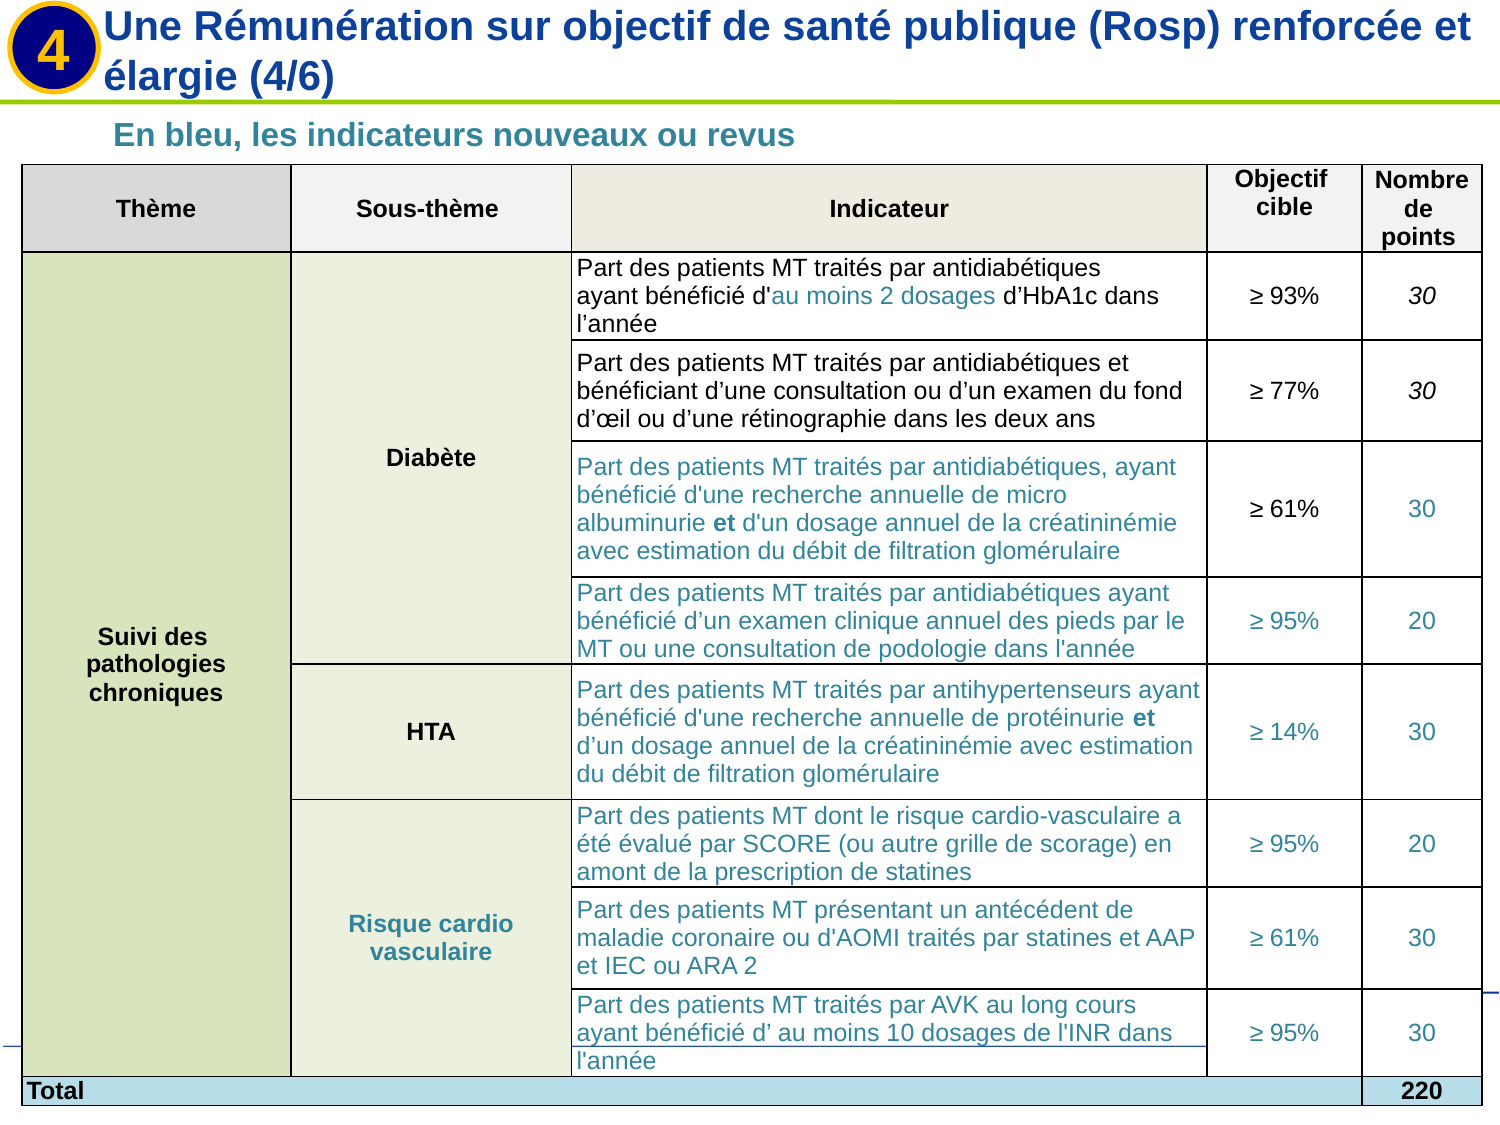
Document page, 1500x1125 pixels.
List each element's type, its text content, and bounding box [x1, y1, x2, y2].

table_cell 30 [1363, 665, 1481, 799]
table_cell Part des patients MT traités par antidiabétiques et bénéficiant d’une consultation ou d’un examen du fond d’œil ou d’une rétinographie dans les deux ans [572, 341, 1206, 440]
table_cell 20 [1363, 578, 1481, 663]
table_cell Part des patients MT traités par antidiabétiques ayant bénéficié d'au moins 2 dosages d’HbA1c dans l’année [572, 253, 1206, 339]
table_cell Diabète [292, 253, 571, 663]
table_cell 20 [1363, 800, 1481, 886]
text_box En bleu, les indicateurs nouveaux ou revus [98, 105, 1081, 160]
title Une Rémunération sur objectif de santé publique (Rosp) renforcée et élargie (4/6) [88, 7, 1500, 90]
picture [0, 988, 1500, 1124]
table_cell ≥ 95% [1208, 990, 1361, 1076]
table_header Thème [23, 165, 290, 251]
table_cell 30 [1363, 442, 1481, 576]
table_cell Risque cardio vasculaire [292, 800, 571, 1076]
table_cell ≥ 77% [1208, 341, 1361, 440]
table_cell ≥ 61% [1208, 888, 1361, 988]
table_cell Part des patients MT traités par AVK au long cours ayant bénéficié d’ au moins 10 dosages de l'INR dans l'année [572, 990, 1206, 1076]
table_cell Total [23, 1077, 1361, 1105]
table_header Nombre de points [1363, 165, 1481, 251]
table_cell 30 [1363, 888, 1481, 988]
table_cell ≥ 14% [1208, 665, 1361, 799]
table_cell Part des patients MT traités par antihypertenseurs ayant bénéficié d'une recherche annuelle de protéinurie et d’un dosage annuel de la créatininémie avec estimation du débit de filtration glomérulaire [572, 665, 1206, 799]
table_cell Part des patients MT traités par antidiabétiques, ayant bénéficié d'une recherche annuelle de micro albuminurie et d'un dosage annuel de la créatininémie avec estimation du débit de filtration glomérulaire [572, 442, 1206, 576]
table_cell ≥ 61% [1208, 442, 1361, 576]
table_header Indicateur [572, 165, 1206, 251]
table_cell 30 [1363, 253, 1481, 339]
table_cell HTA [292, 665, 571, 799]
table_cell Suivi des pathologies chroniques [23, 253, 290, 1076]
table_cell Part des patients MT dont le risque cardio-vasculaire a été évalué par SCORE (ou autre grille de scorage) en amont de la prescription de statines [572, 800, 1206, 886]
table_header Sous-thème [292, 165, 571, 251]
table_cell Part des patients MT traités par antidiabétiques ayant bénéficié d’un examen clinique annuel des pieds par le MT ou une consultation de podologie dans l'année [572, 578, 1206, 663]
table_cell ≥ 95% [1208, 800, 1361, 886]
table_cell ≥ 95% [1208, 578, 1361, 663]
text_box 4 [9, 3, 99, 92]
table_cell 30 [1363, 341, 1481, 440]
table_cell 220 [1363, 1077, 1481, 1105]
table_header Objectif cible [1208, 165, 1361, 251]
table_cell 30 [1363, 990, 1481, 1076]
table_cell Part des patients MT présentant un antécédent de maladie coronaire ou d'AOMI traités par statines et AAP et IEC ou ARA 2 [572, 888, 1206, 988]
table_cell ≥ 93% [1208, 253, 1361, 339]
